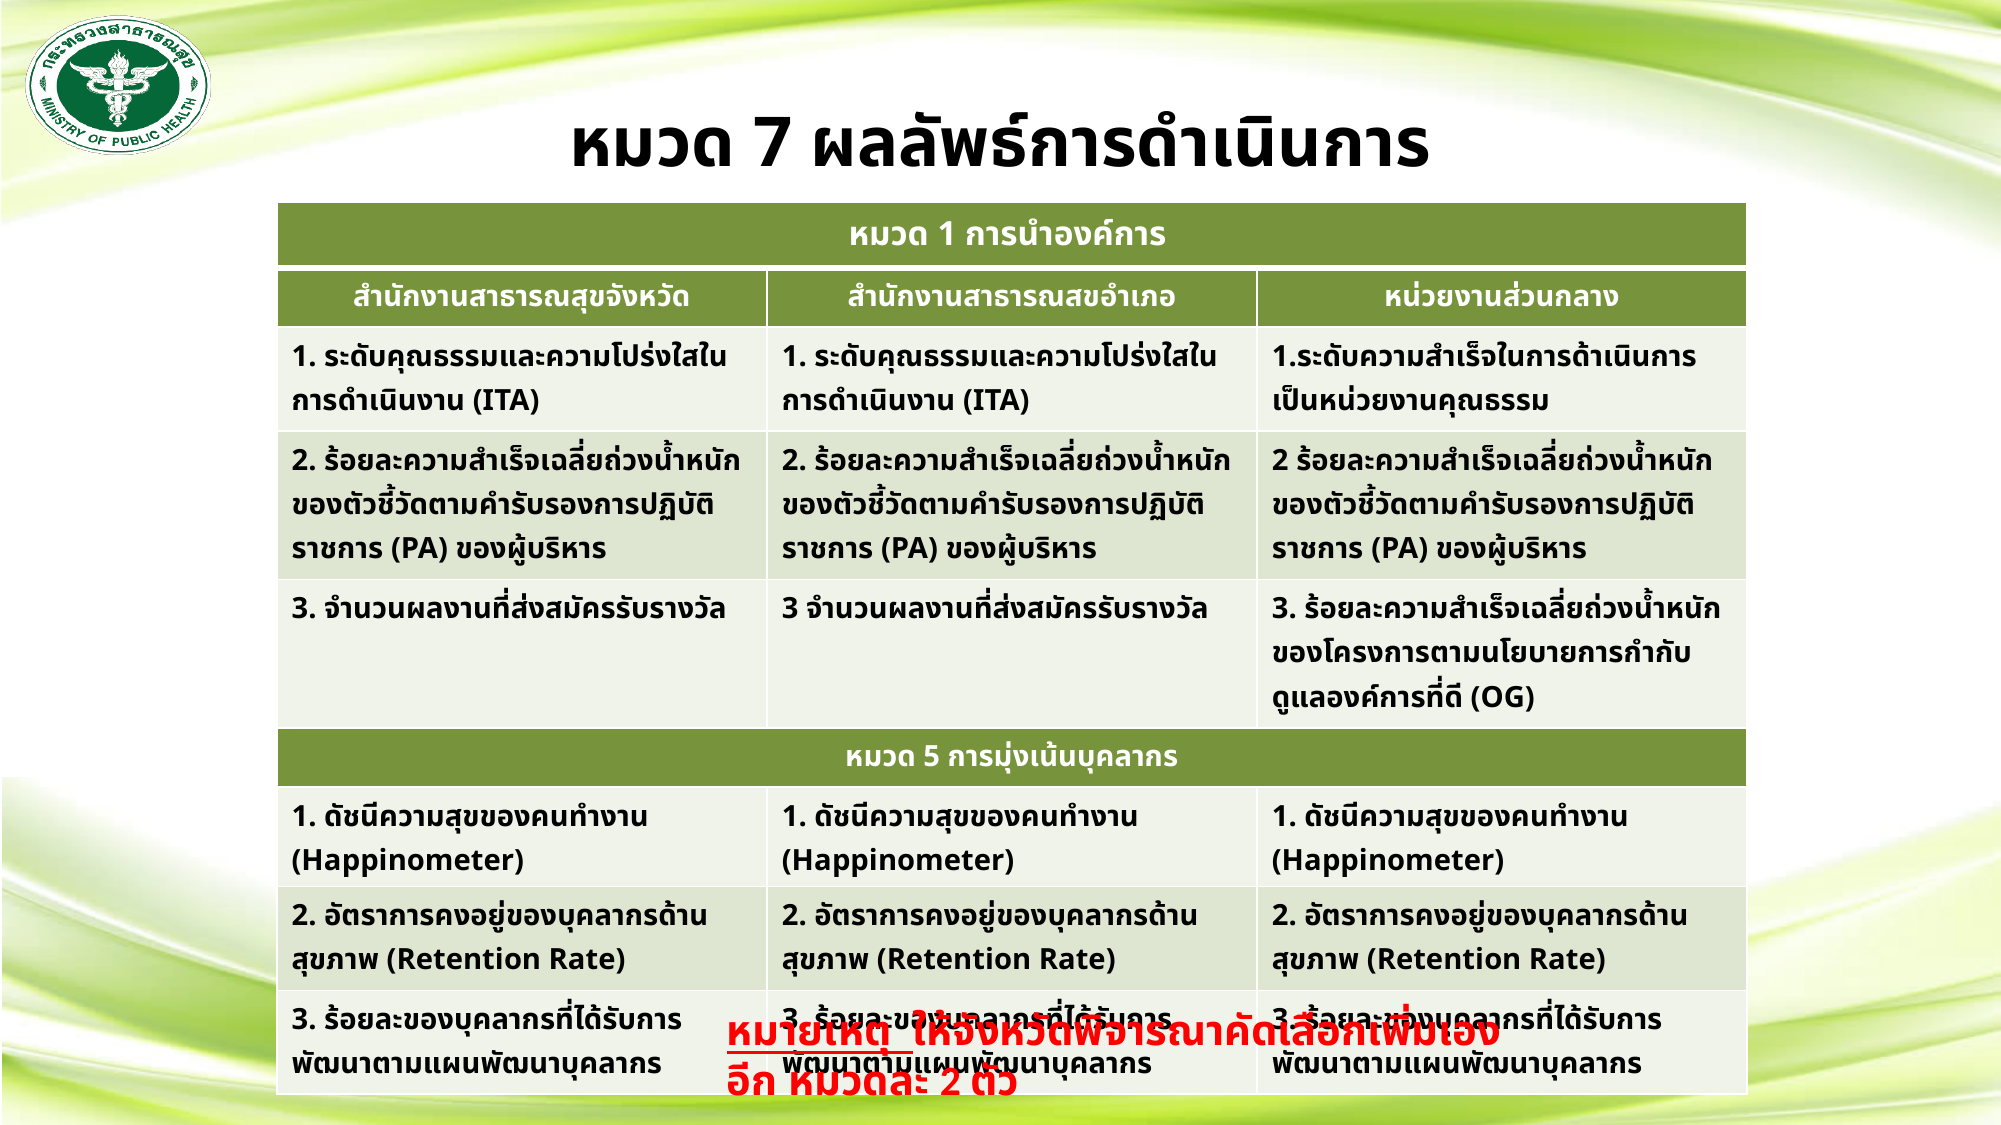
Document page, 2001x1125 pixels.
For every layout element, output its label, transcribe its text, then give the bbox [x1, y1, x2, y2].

table_cell สำนักงานสาธารณสุขจังหวัด [278, 271, 766, 326]
table_cell 1. ระดับคุณธรรมและความโปร่งใสในการดำเนินงาน (ITA) [278, 328, 766, 430]
table_cell หมวด 5 การมุ่งเน้นบุคลากร [278, 729, 1746, 786]
table_cell สำนักงานสาธารณสขอำเภอ [768, 271, 1256, 326]
table_cell 3. ร้อยละของบุคลากรที่ได้รับการพัฒนาตามแผนพัฒนาบุคลากร [278, 991, 766, 1093]
picture [25, 15, 211, 155]
table_cell 2. ร้อยละความสำเร็จเฉลี่ยถ่วงน้ำหนักของตัวชี้วัดตามคำรับรองการปฏิบัติราชการ (PA) ของผู้บริหาร [768, 432, 1256, 579]
table_cell 1. ดัชนีความสุขของคนทํางาน (Happinometer) [768, 788, 1256, 886]
table_cell 3. ร้อยละของบุคลากรที่ได้รับการพัฒนาตามแผนพัฒนาบุคลากร [768, 991, 1256, 996]
table_cell 3. จำนวนผลงานที่ส่งสมัครรับรางวัล [278, 580, 766, 727]
table_cell 2. อัตราการคงอยู่ของบุคลากรด้านสุขภาพ (Retention Rate) [768, 887, 1256, 990]
table_cell 2. อัตราการคงอยู่ของบุคลากรด้านสุขภาพ (Retention Rate) [278, 887, 766, 990]
title หมวด 7 ผลลัพธ์การดำเนินการ [99, 45, 1900, 233]
table_cell 3 จำนวนผลงานที่ส่งสมัครรับรางวัล [768, 580, 1256, 727]
table_cell 1. ดัชนีความสุขของคนทํางาน (Happinometer) [1258, 788, 1746, 886]
table_cell 3. ร้อยละของบุคลากรที่ได้รับการพัฒนาตามแผนพัฒนาบุคลากร [1258, 991, 1746, 1093]
table_cell 3. ร้อยละความสำเร็จเฉลี่ยถ่วงน้ำหนักของโครงการตามนโยบายการกำกับดูแลองค์การที่ดี (OG) [1258, 580, 1746, 727]
text_box หมายเหตุ ให้จังหวัดพิจารณาคัดเลือกเพิ่มเองอีก หมวดละ 2 ตัว [711, 996, 1517, 1112]
picture [2, 777, 2001, 1125]
table_cell หน่วยงานส่วนกลาง [1258, 271, 1746, 326]
table_cell 1.ระดับความสำเร็จในการด้าเนินการเป็นหน่วยงานคุณธรรม [1258, 328, 1746, 430]
table_cell 2. อัตราการคงอยู่ของบุคลากรด้านสุขภาพ (Retention Rate) [1258, 887, 1746, 990]
table_cell 2 ร้อยละความสำเร็จเฉลี่ยถ่วงน้ำหนักของตัวชี้วัดตามคำรับรองการปฏิบัติราชการ (PA) ของผู้บริหาร [1258, 432, 1746, 579]
table_cell 2. ร้อยละความสำเร็จเฉลี่ยถ่วงน้ำหนักของตัวชี้วัดตามคำรับรองการปฏิบัติราชการ (PA) ของผู้บริหาร [278, 432, 766, 579]
table_header หมวด 1 การนำองค์การ [278, 203, 1746, 265]
table_cell 1. ระดับคุณธรรมและความโปร่งใสในการดำเนินงาน (ITA) [768, 328, 1256, 430]
table_cell 1. ดัชนีความสุขของคนทํางาน (Happinometer) [278, 788, 766, 886]
